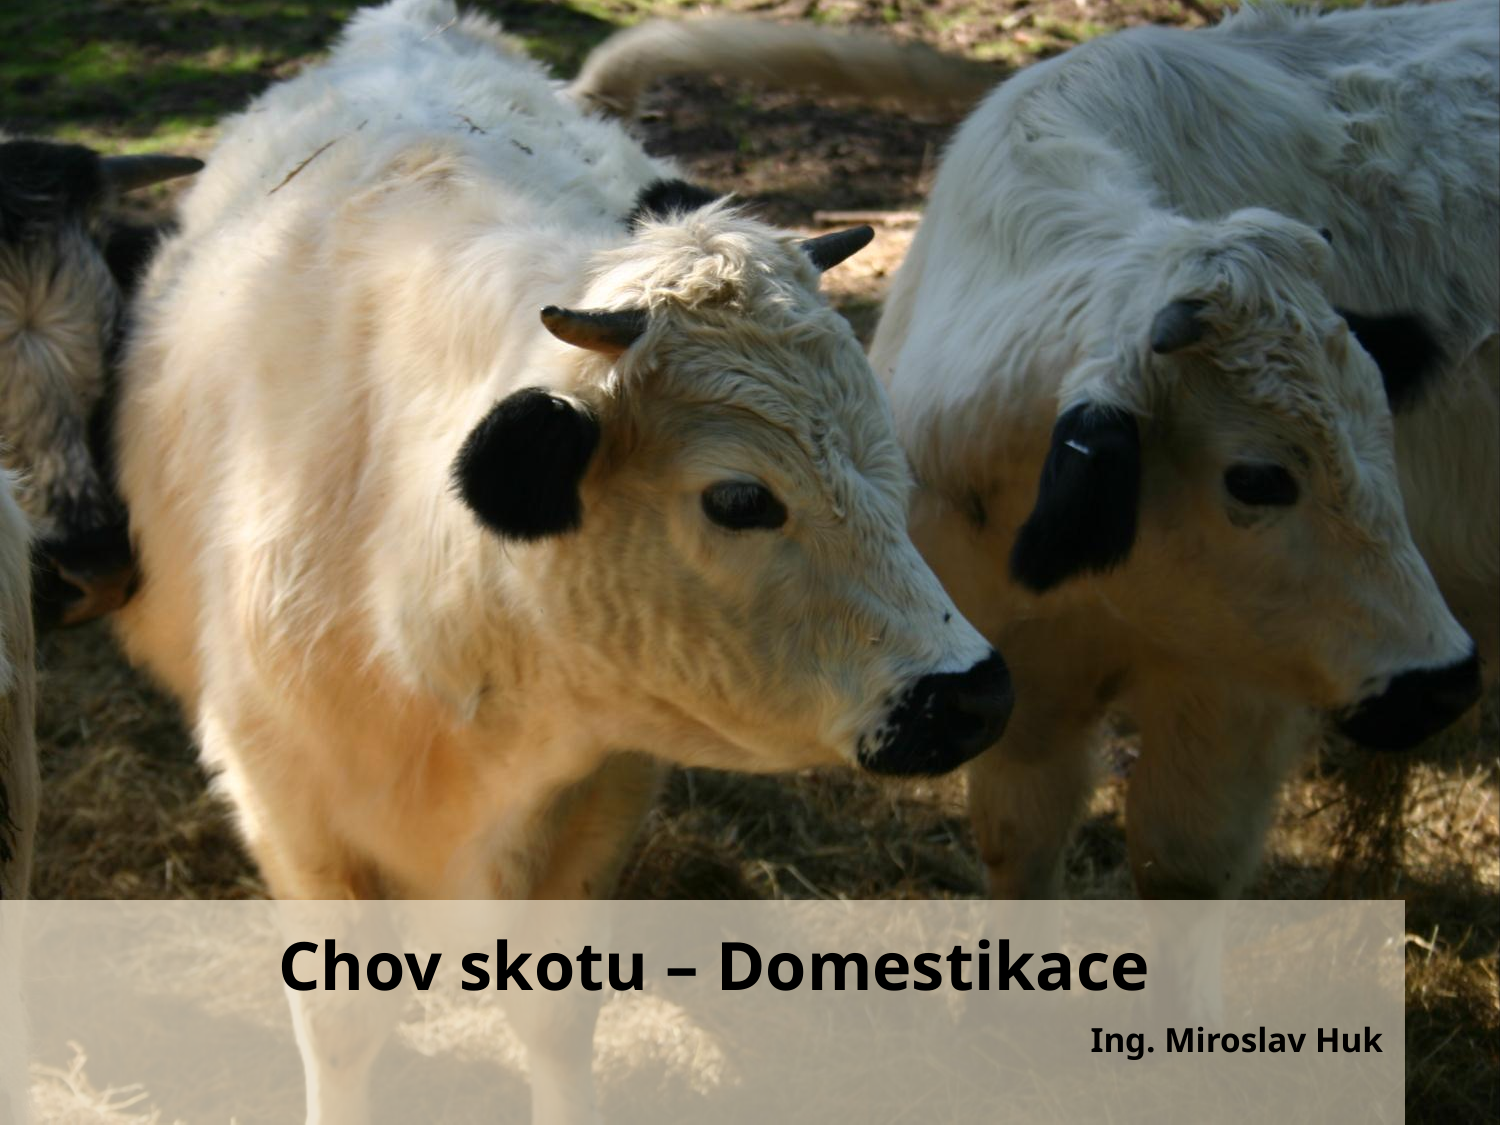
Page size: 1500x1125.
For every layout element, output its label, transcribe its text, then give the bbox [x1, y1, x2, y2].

title Chov skotu – Domestikace [76, 904, 1353, 1024]
picture [0, 0, 1500, 1125]
subtitle Ing. Miroslav Huk [348, 1011, 1399, 1091]
